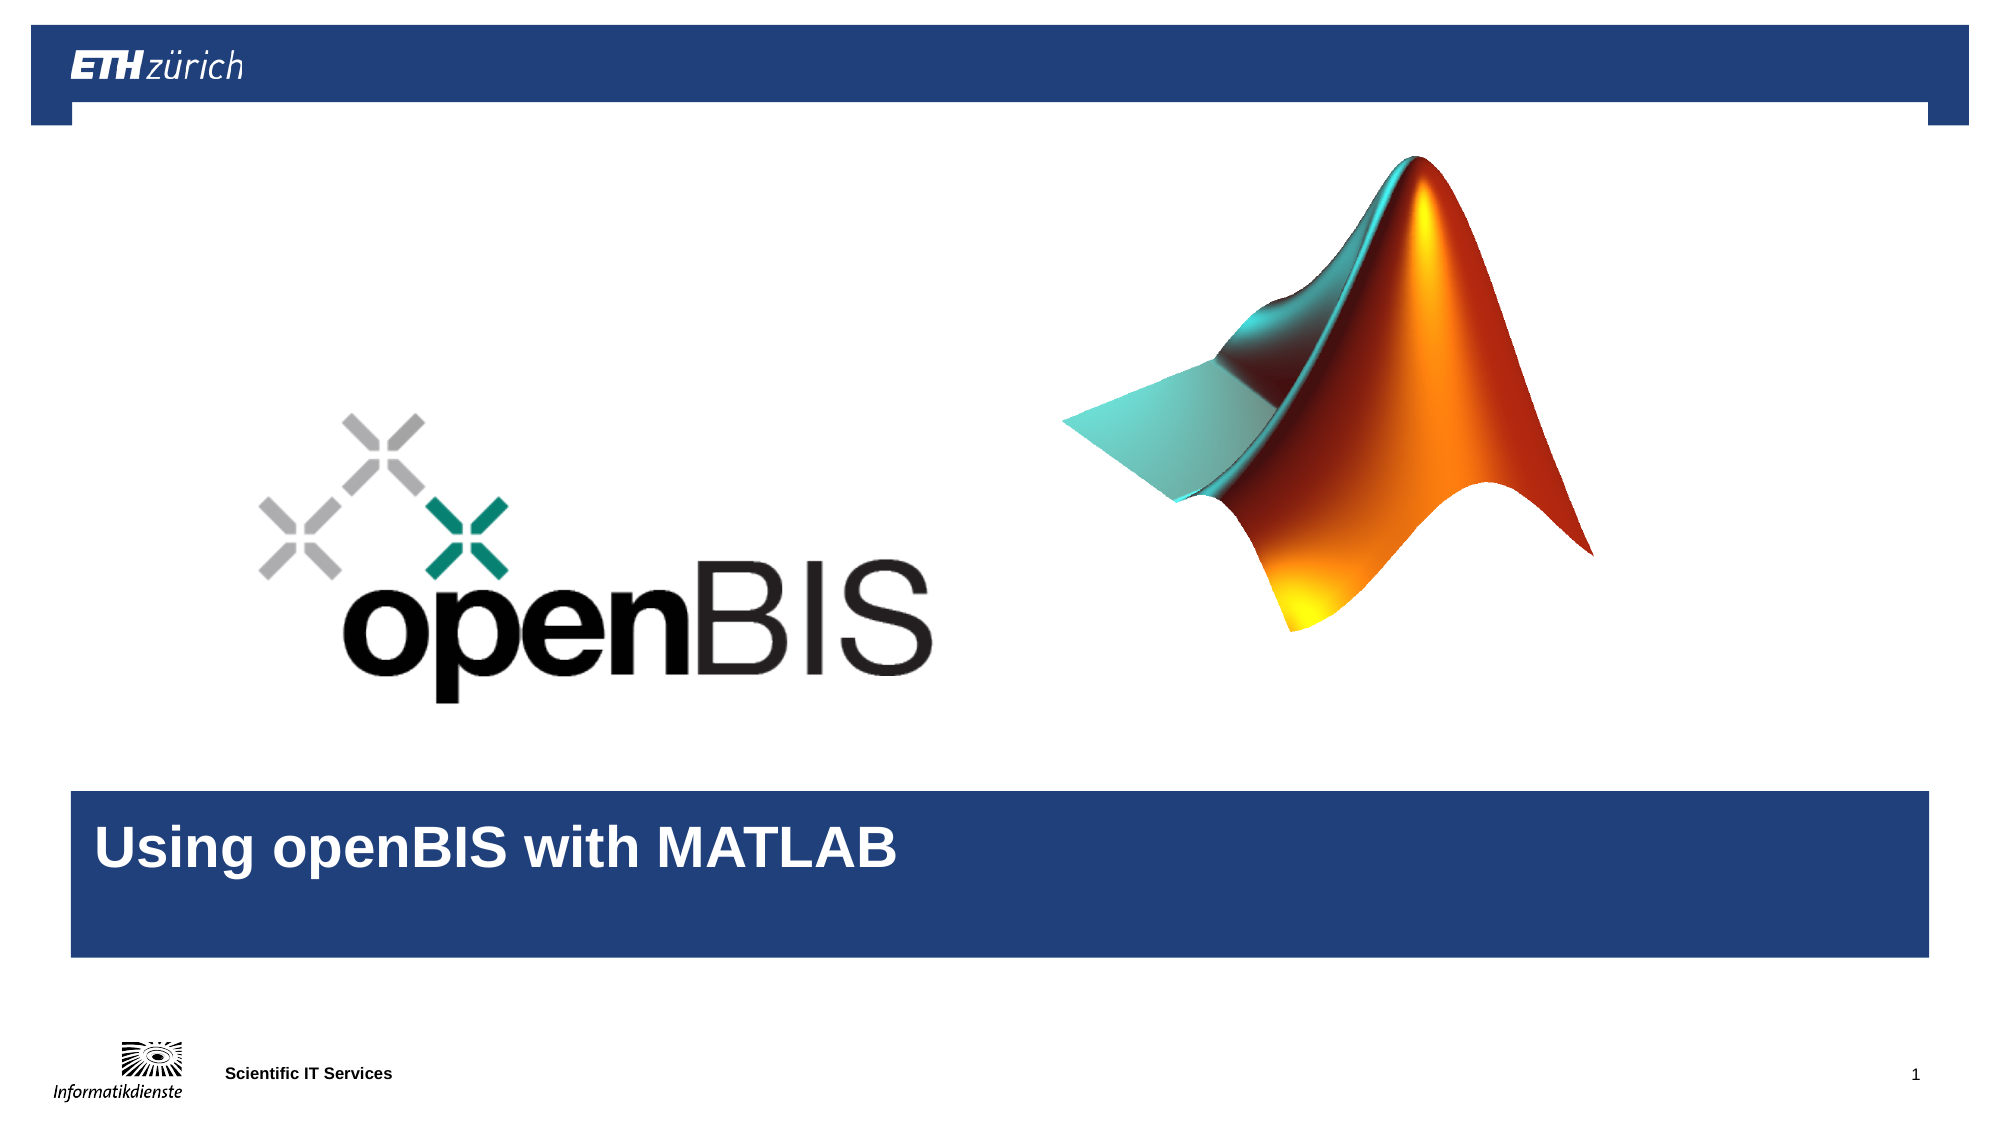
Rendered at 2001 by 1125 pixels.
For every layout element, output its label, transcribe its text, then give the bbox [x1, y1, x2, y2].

picture [1060, 153, 1595, 633]
slide_number 1 [1886, 1034, 1946, 1112]
title Using openBIS with MATLAB [70, 791, 1930, 958]
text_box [257, 413, 939, 711]
picture [53, 1042, 182, 1106]
